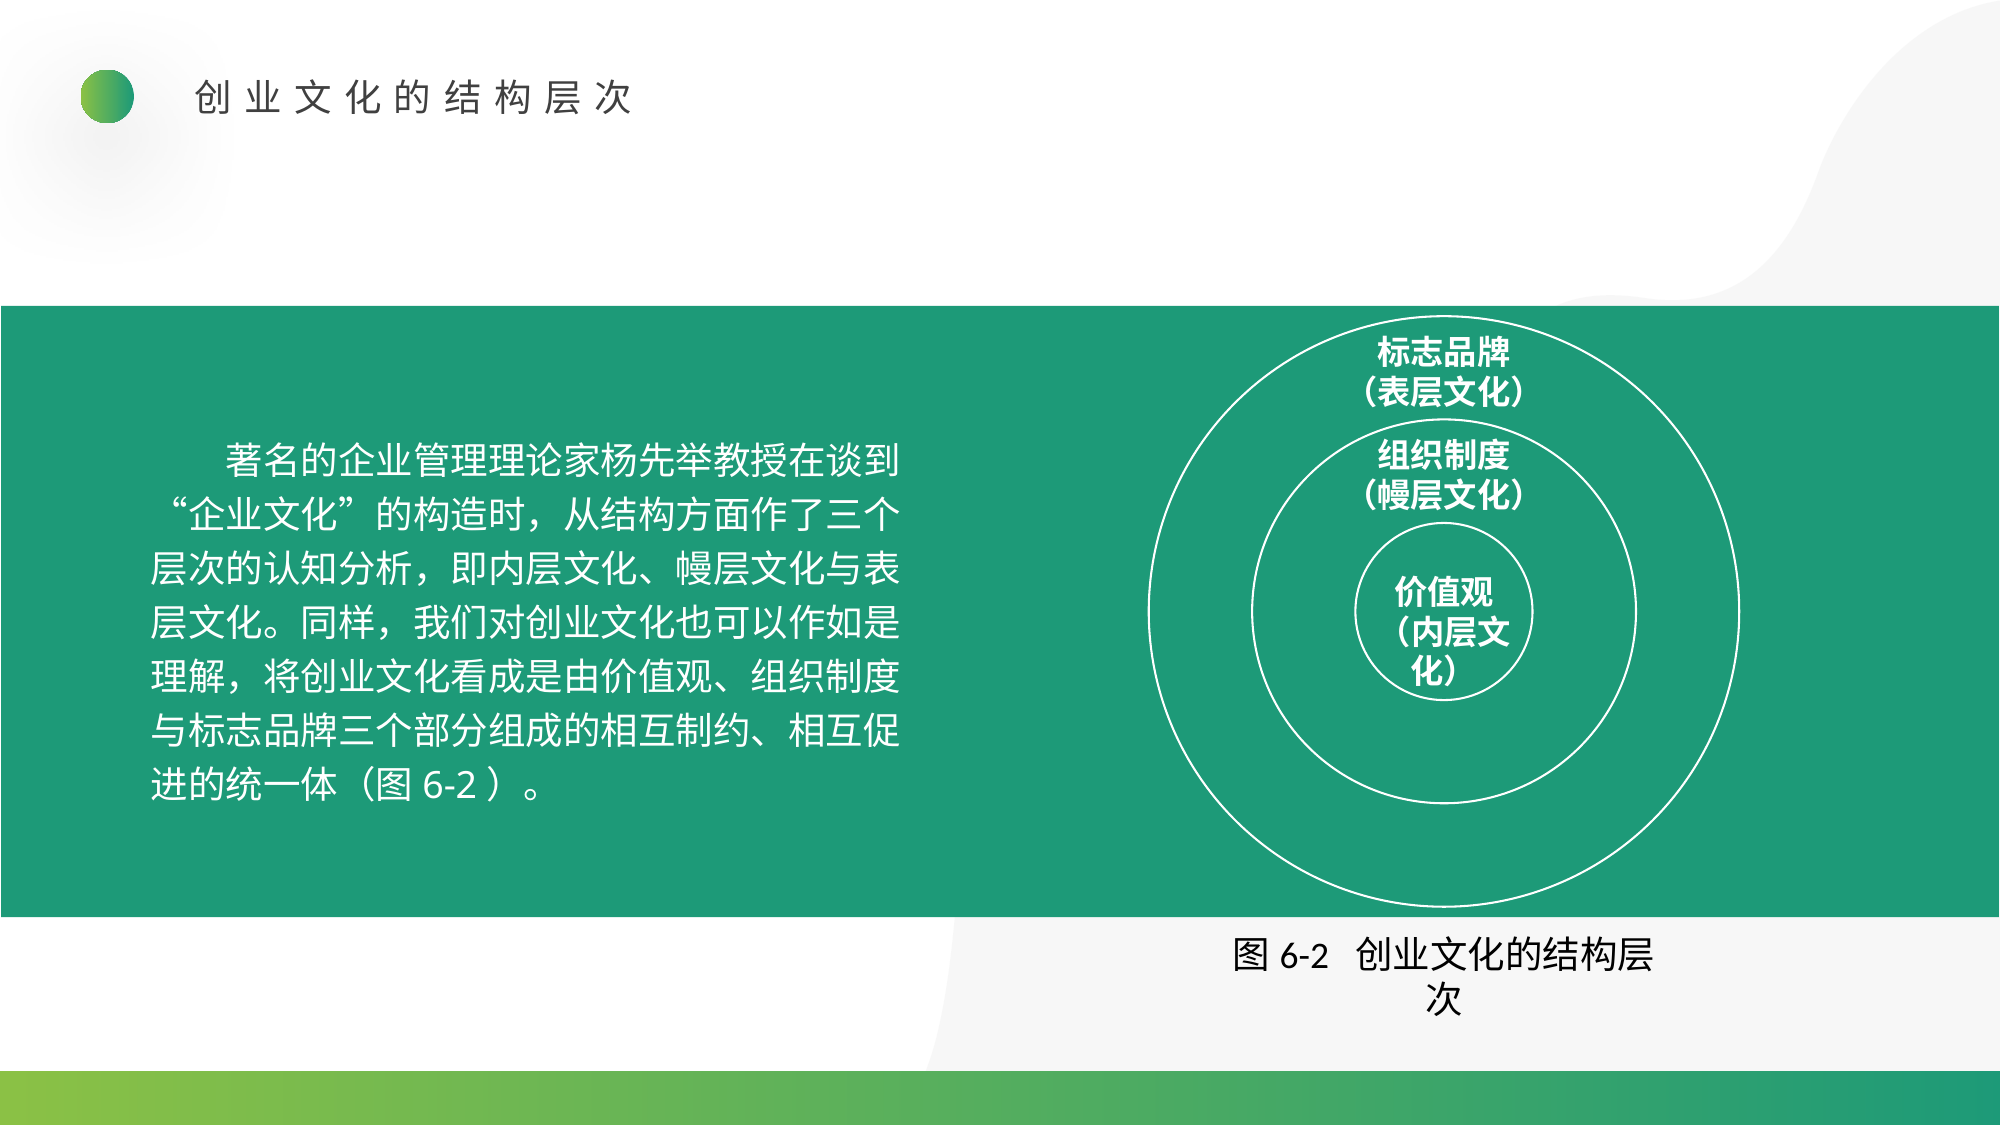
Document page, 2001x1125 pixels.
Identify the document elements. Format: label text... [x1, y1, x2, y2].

text_box 著名的企业管理理论家杨先举教授在谈到“企业文化”的构造时，从结构方面作了三个层次的认知分析，即内层文化、幔层文化与表层文化。同样，我们对创业文化也可以作如是理解，将创业文化看成是由价值观、组织制度与标志品牌三个部分组成的相互制约、相互促进的统一体（图6-2）。 [136, 420, 925, 814]
text_box [0, 305, 2000, 918]
text_box 图6-2 创业文化的结构层次 [1200, 923, 1688, 1028]
text_box 创业文化的结构层次 [179, 66, 937, 127]
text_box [1148, 316, 1740, 907]
